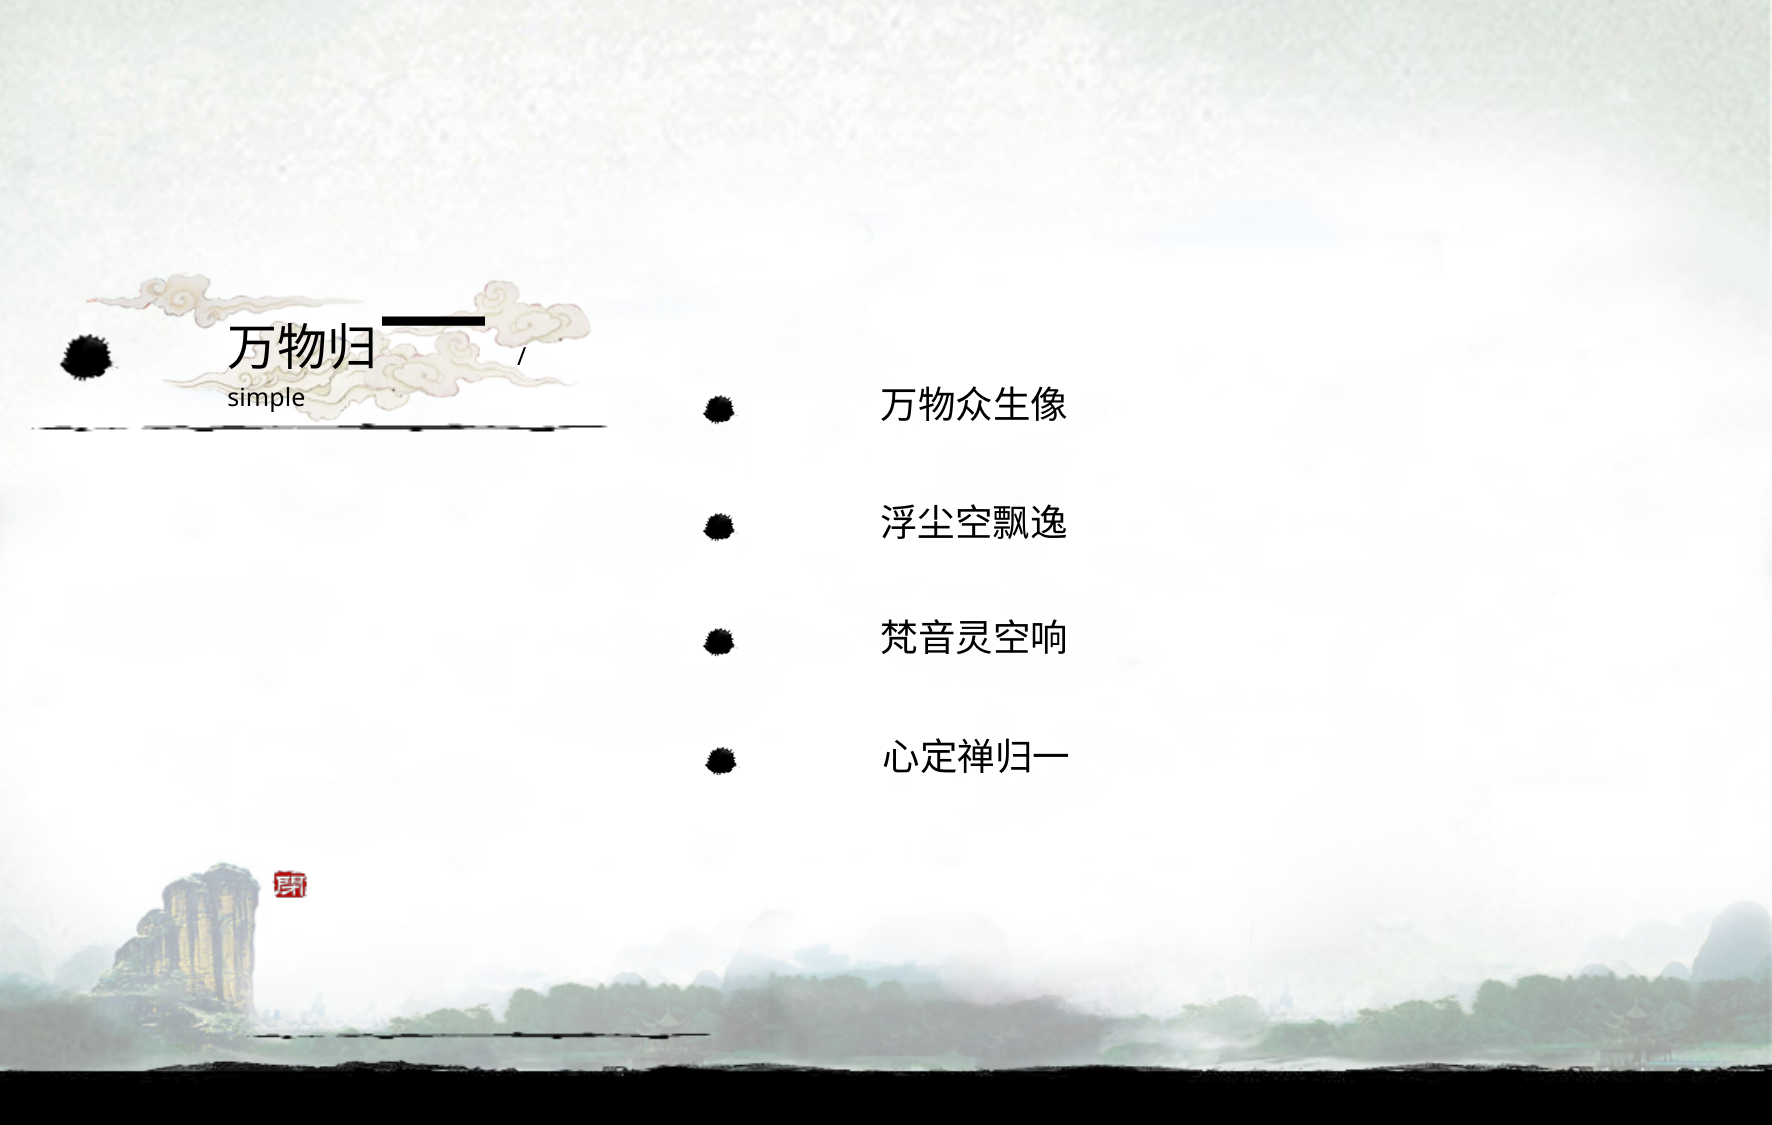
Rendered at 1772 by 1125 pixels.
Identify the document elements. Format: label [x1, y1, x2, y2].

text_box [702, 606, 1188, 668]
picture [0, 0, 1772, 1125]
text_box [701, 491, 1187, 553]
text_box [702, 373, 1188, 435]
text_box [704, 725, 1189, 786]
